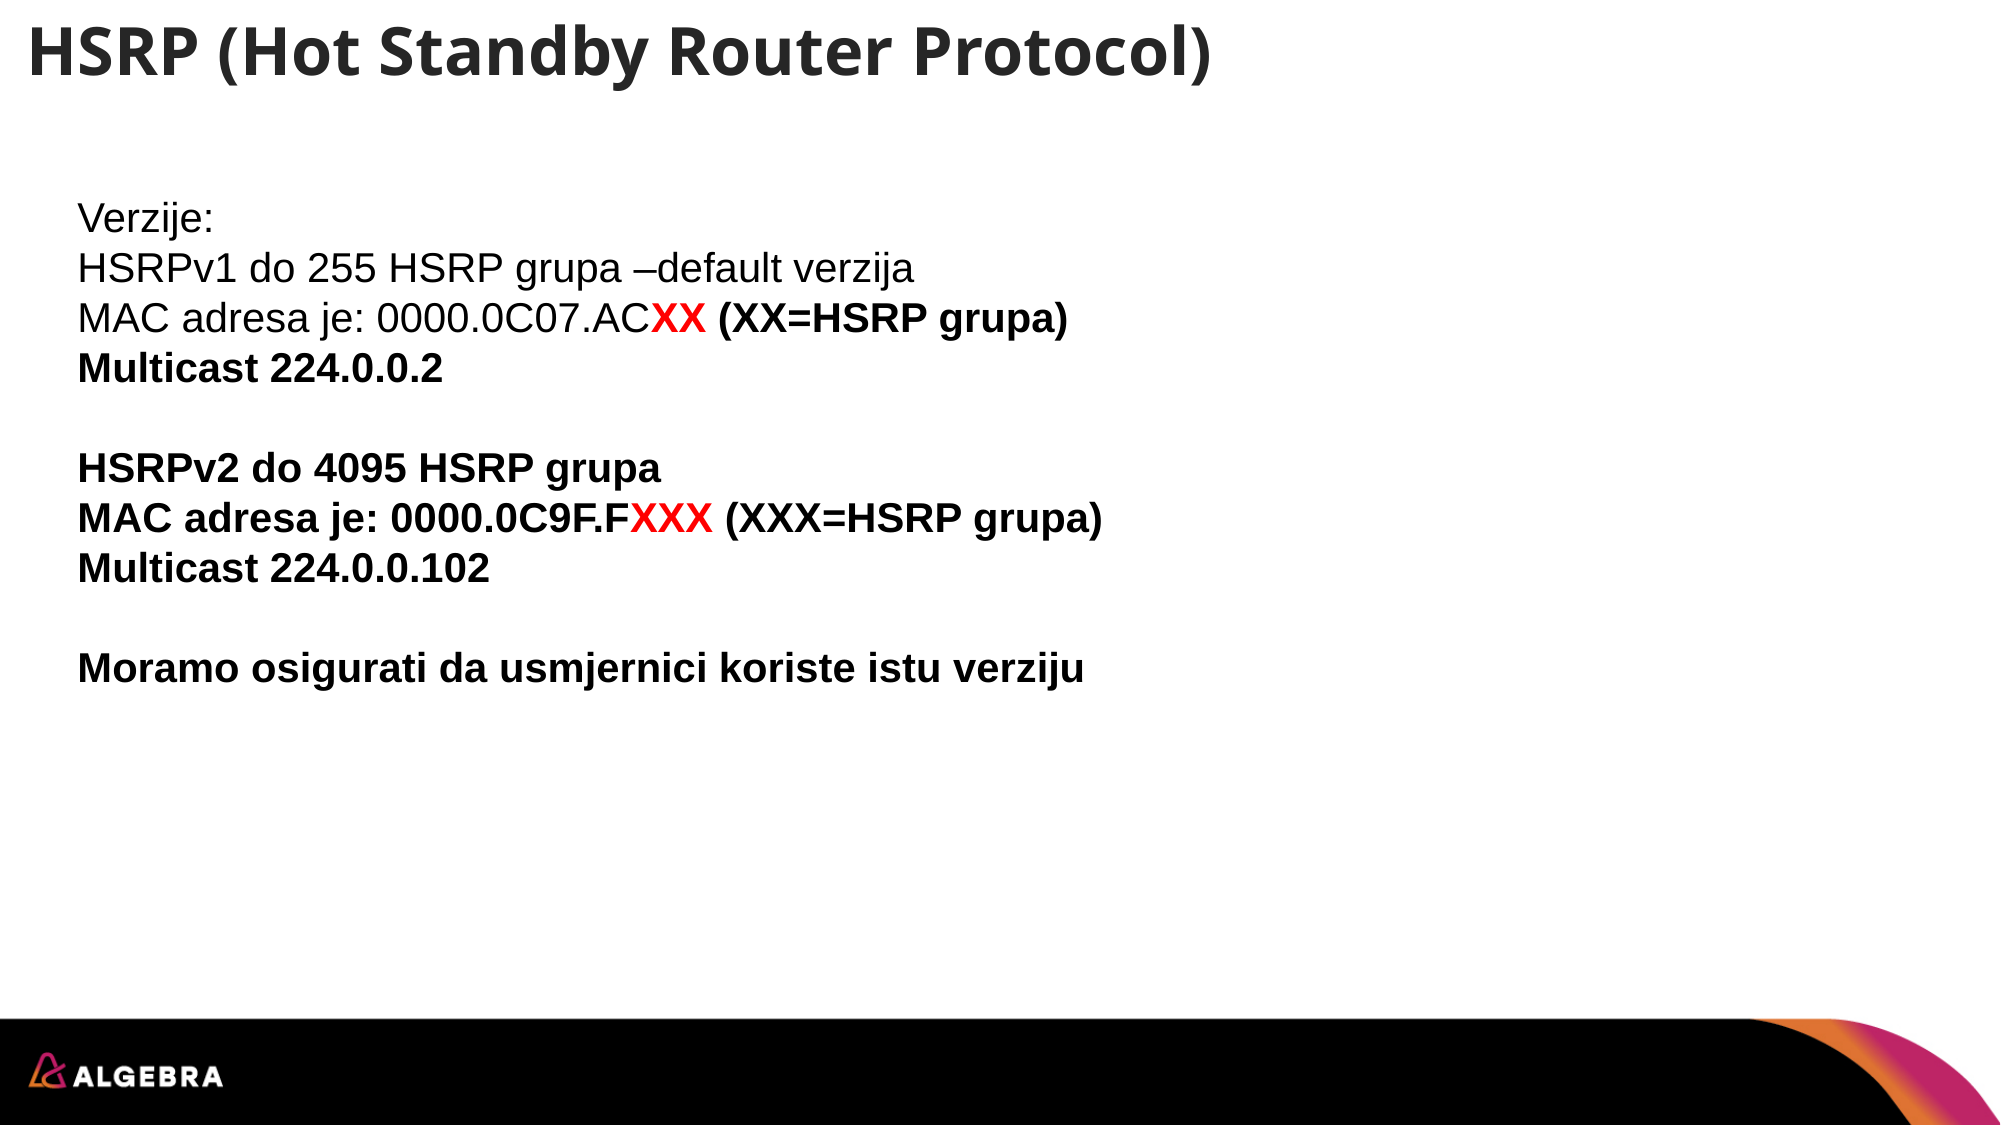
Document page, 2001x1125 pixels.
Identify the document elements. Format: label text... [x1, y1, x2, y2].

picture [0, 0, 2001, 1125]
title HSRP (Hot Standby Router Protocol) [11, 10, 1959, 187]
text_box Verzije: HSRPv1 do 255 HSRP grupa –default verzija MAC adresa je: 0000.0C07.ACXX (XX=HSRP grupa) Multicast 224.0.0.2 HSRPv2 do 4095 HSRP grupa MAC adresa je: 0000.0C9F.FXXX (XXX=HSRP grupa) Multicast 224.0.0.102 Moramo osigurati da usmjernici koriste istu verziju [62, 183, 1428, 748]
